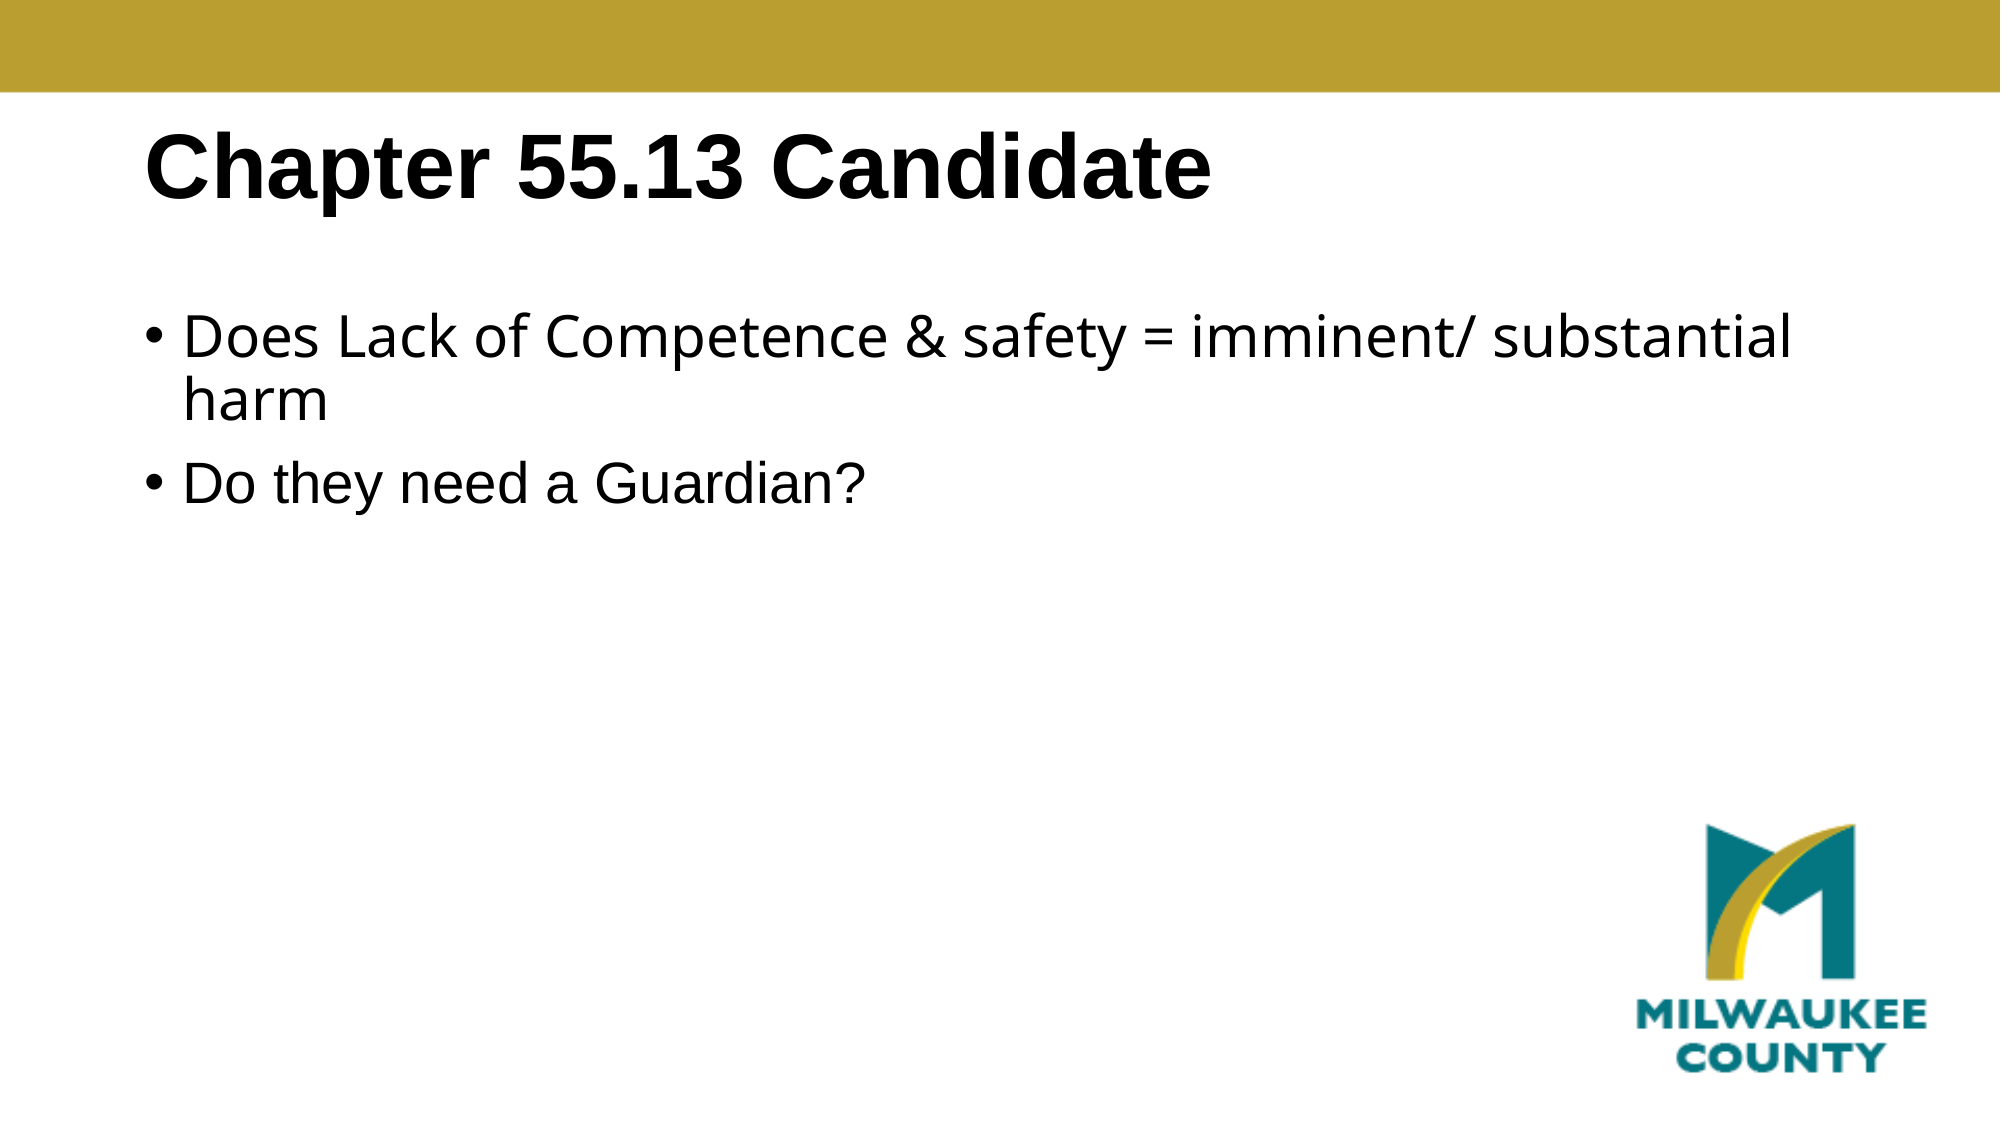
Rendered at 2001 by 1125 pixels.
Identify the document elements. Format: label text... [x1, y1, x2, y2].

title Chapter 55.13 Candidate [136, 59, 1863, 278]
list Does Lack of Competence & safety = imminent/ substantial harm Do they need a Guardian? [136, 298, 1863, 1014]
picture [0, 0, 2000, 1125]
